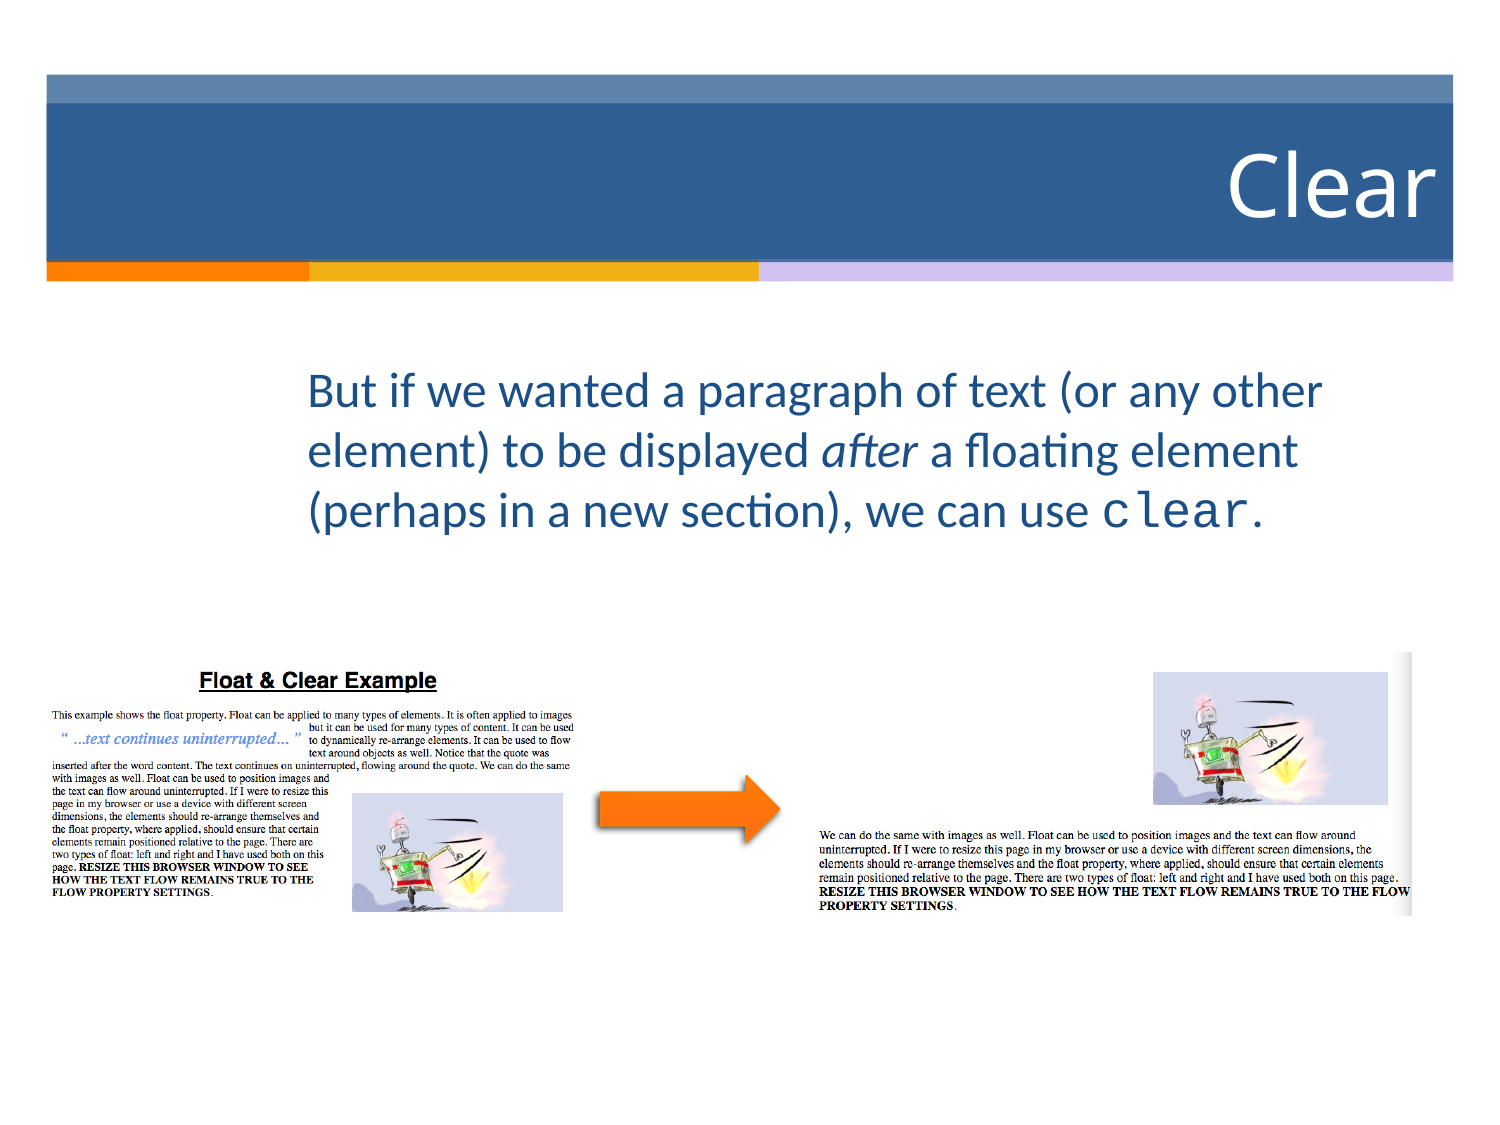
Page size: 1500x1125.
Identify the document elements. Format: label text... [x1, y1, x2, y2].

text_box [599, 775, 781, 843]
picture [46, 652, 588, 982]
title Clear [46, 103, 1454, 263]
list But if we wanted a paragraph of text (or any other element) to be displayed after a floating element (perhaps in a new section), we can use clear. [292, 350, 1454, 1005]
picture [813, 651, 1412, 916]
